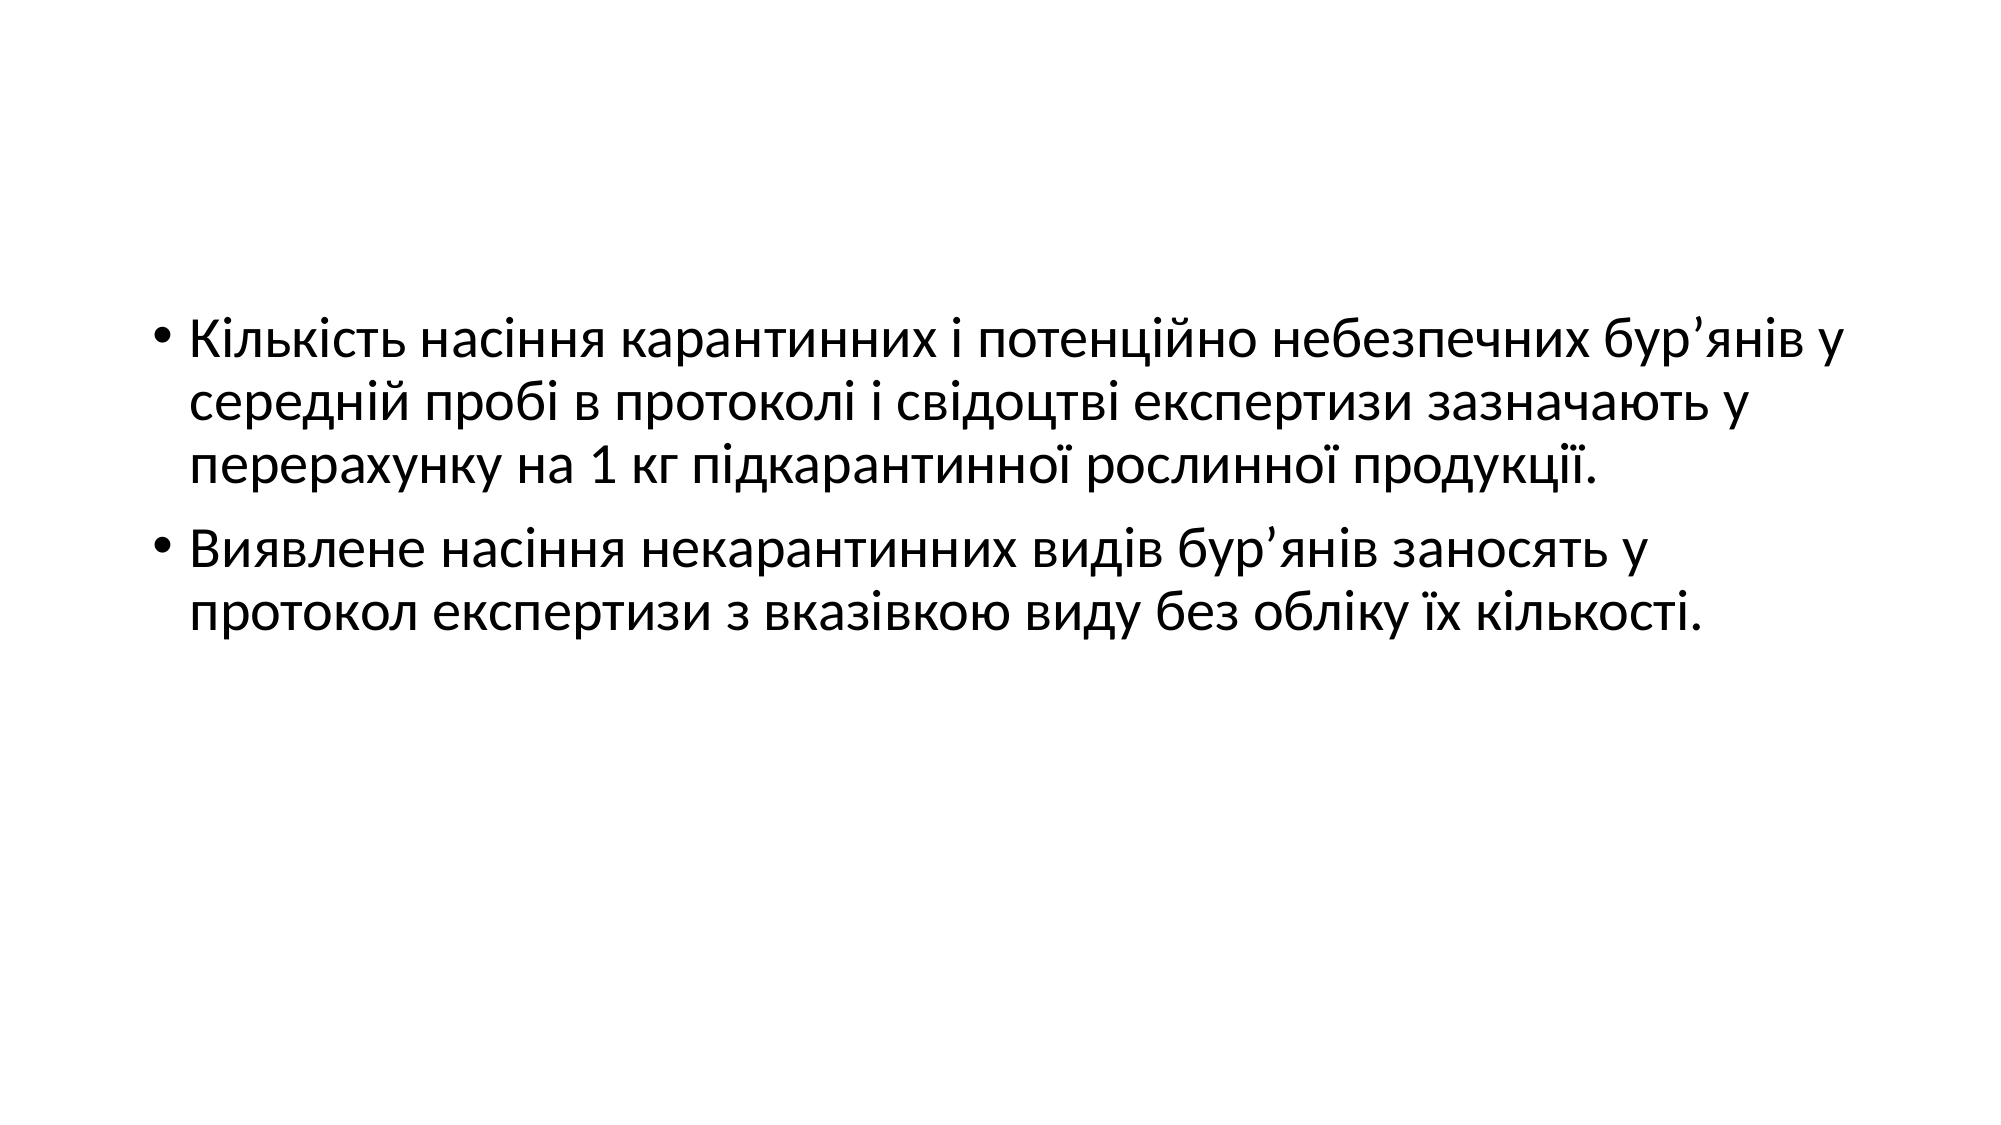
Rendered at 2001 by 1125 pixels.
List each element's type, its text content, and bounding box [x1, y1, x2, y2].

list Кількість насіння карантинних і потенційно небезпечних бур’янів у середній пробі в протоколі і свідоцтві експертизи зазначають у перерахунку на 1 кг підкарантинної рослинної продукції. Виявлене насіння некарантинних видів бур’янів заносять у протокол експертизи з вказівкою виду без обліку їх кількості. [137, 299, 1863, 1014]
